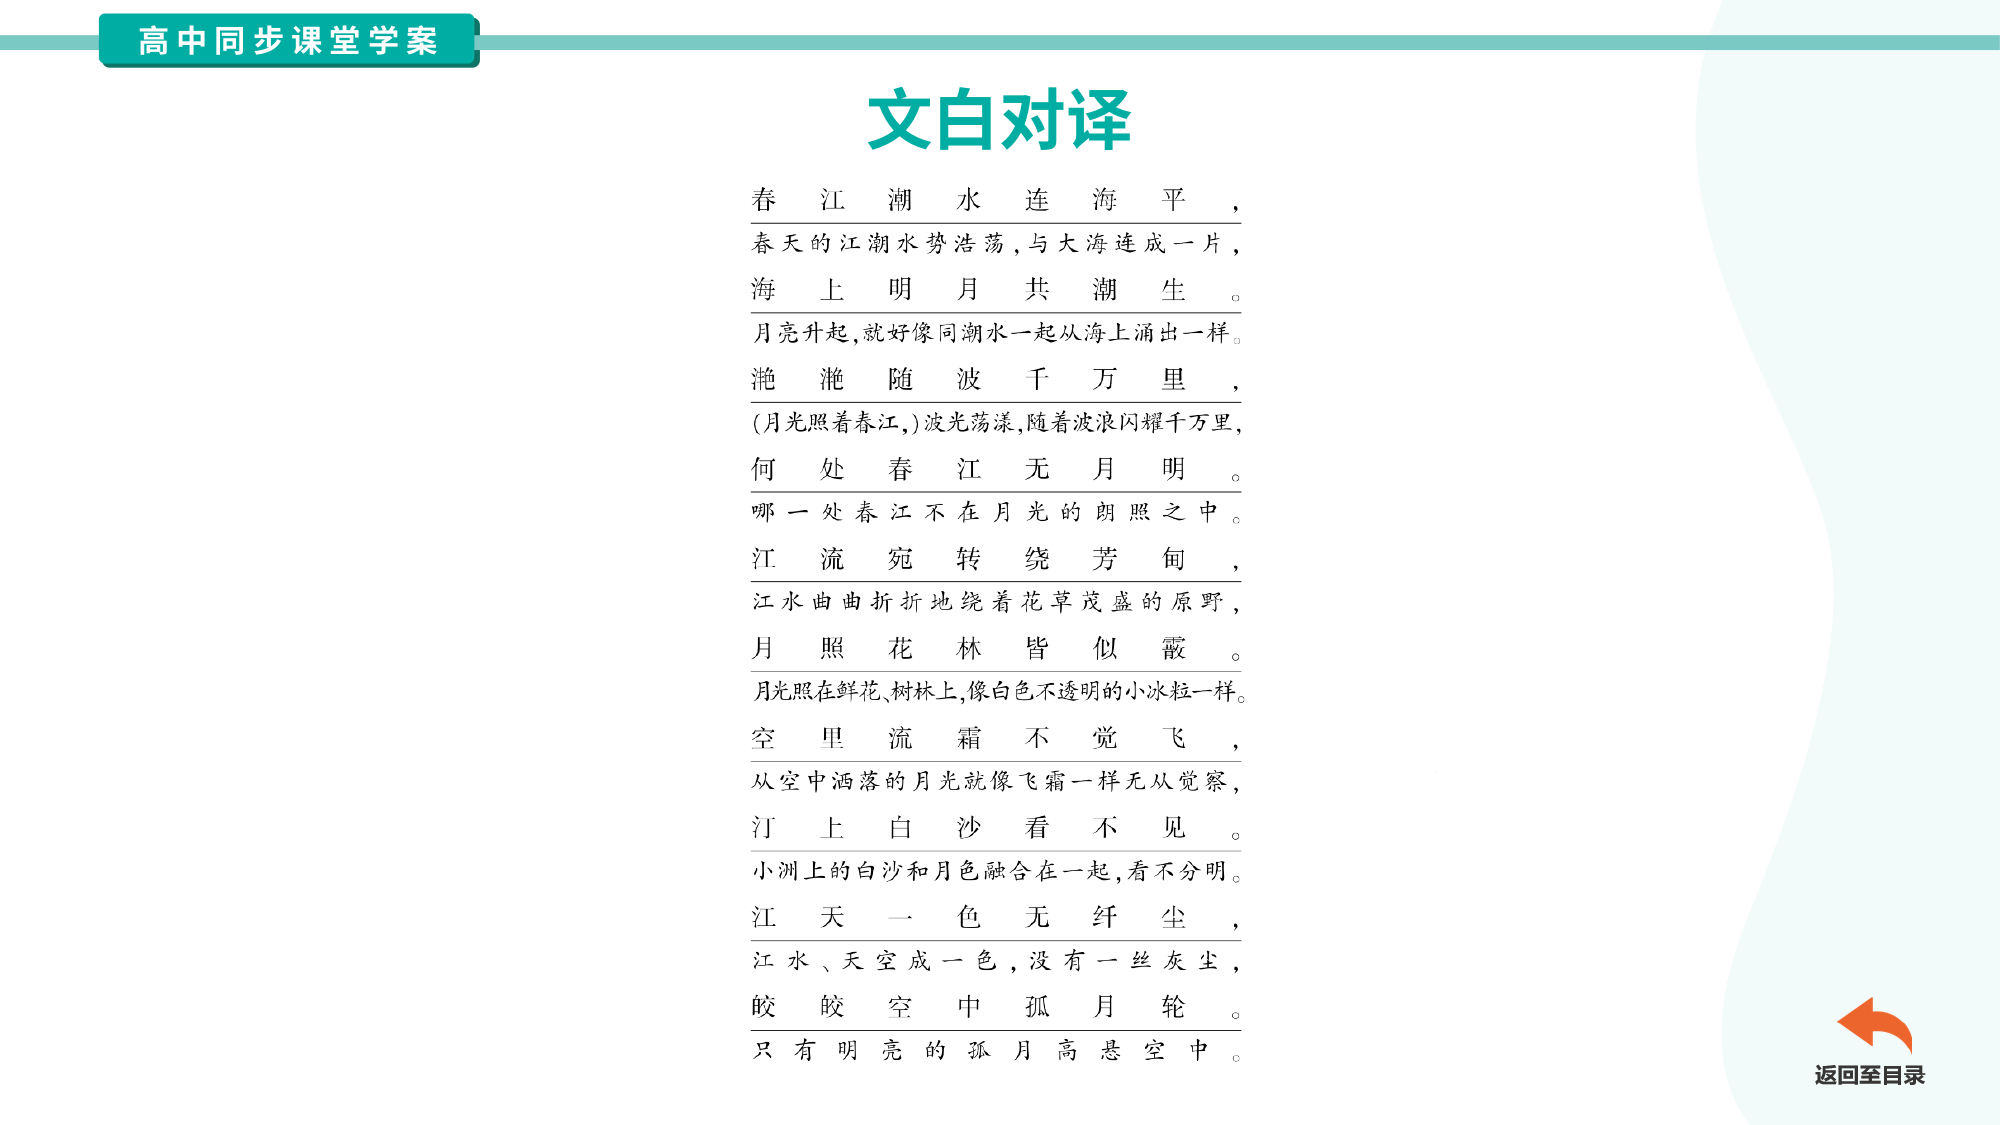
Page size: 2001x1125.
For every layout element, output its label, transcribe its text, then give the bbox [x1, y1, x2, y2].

text_box 文白对译 [100, 76, 1899, 223]
picture [0, 0, 2000, 1125]
